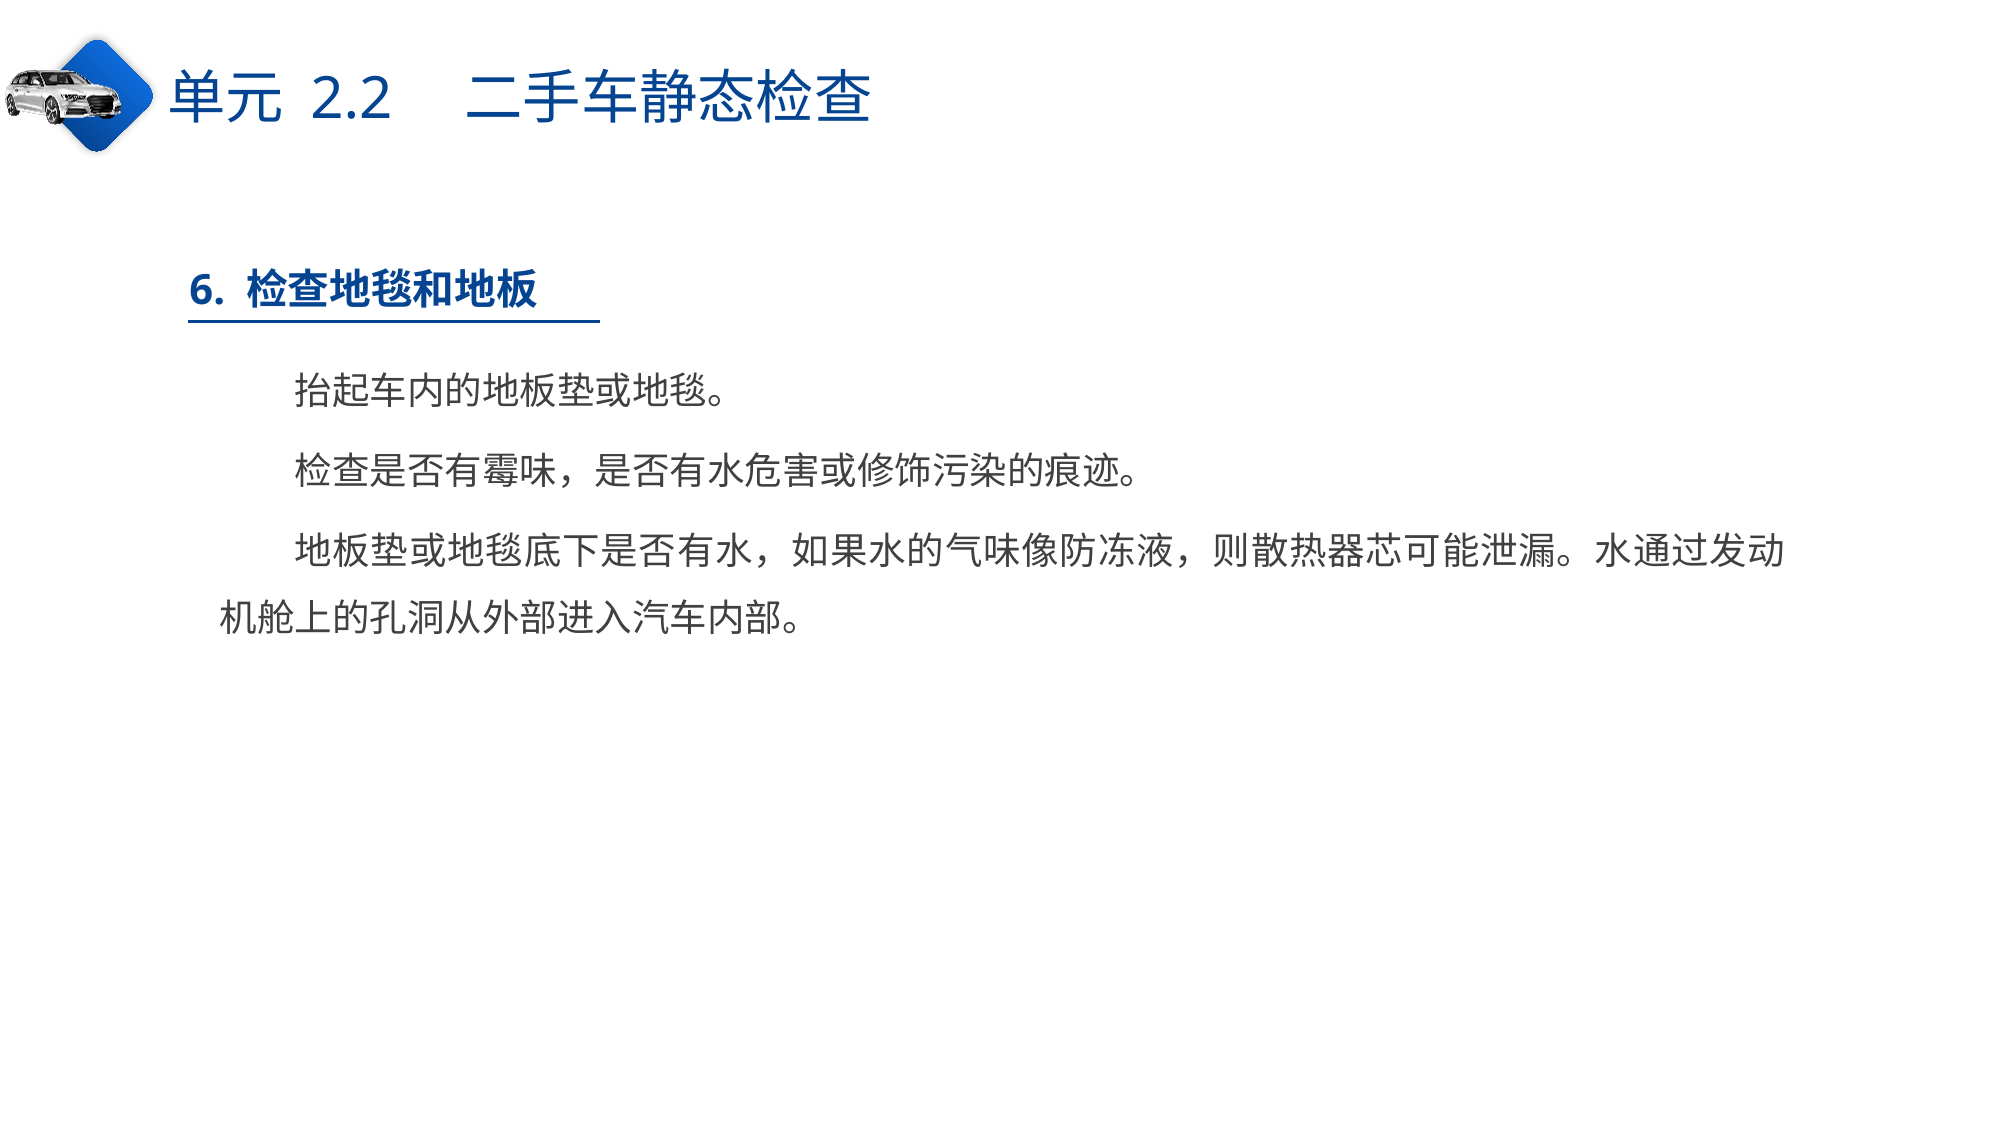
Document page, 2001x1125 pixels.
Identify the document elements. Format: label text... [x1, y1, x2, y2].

picture [0, 31, 125, 157]
text_box 单元 2.2 二手车静态检查 [152, 52, 888, 138]
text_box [174, 255, 1330, 322]
text_box 抬起车内的地板垫或地毯。 检查是否有霉味，是否有水危害或修饰污染的痕迹。 地板垫或地毯底下是否有水，如果水的气味像防冻液，则散热器芯可能泄漏。水通过发动机舱上的孔洞从外部进入汽车内部。 [204, 336, 1800, 647]
